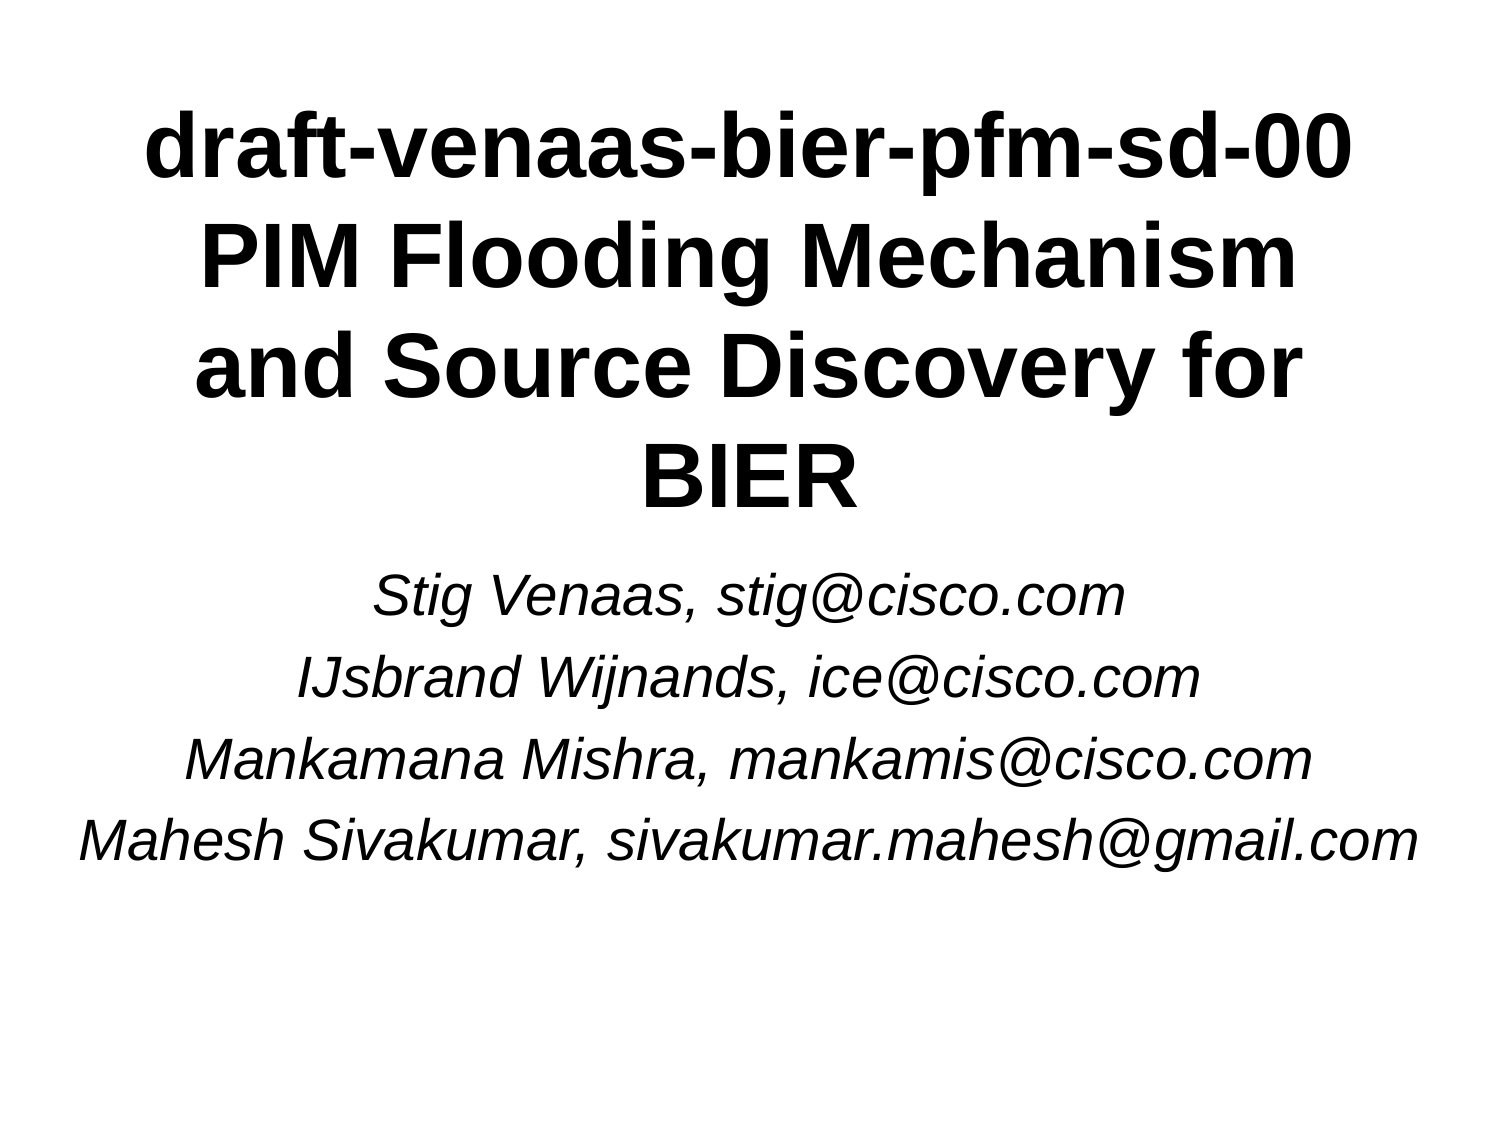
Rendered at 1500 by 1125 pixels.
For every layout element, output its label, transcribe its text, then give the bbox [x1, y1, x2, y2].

title draft-venaas-bier-pfm-sd-00 PIM Flooding Mechanism and Source Discovery for BIER [112, 266, 1388, 387]
subtitle Stig Venaas, stig@cisco.com IJsbrand Wijnands, ice@cisco.com Mankamana Mishra, mankamis@cisco.com Mahesh Sivakumar, sivakumar.mahesh@gmail.com [0, 549, 1500, 963]
text_box [37, 387, 1463, 550]
